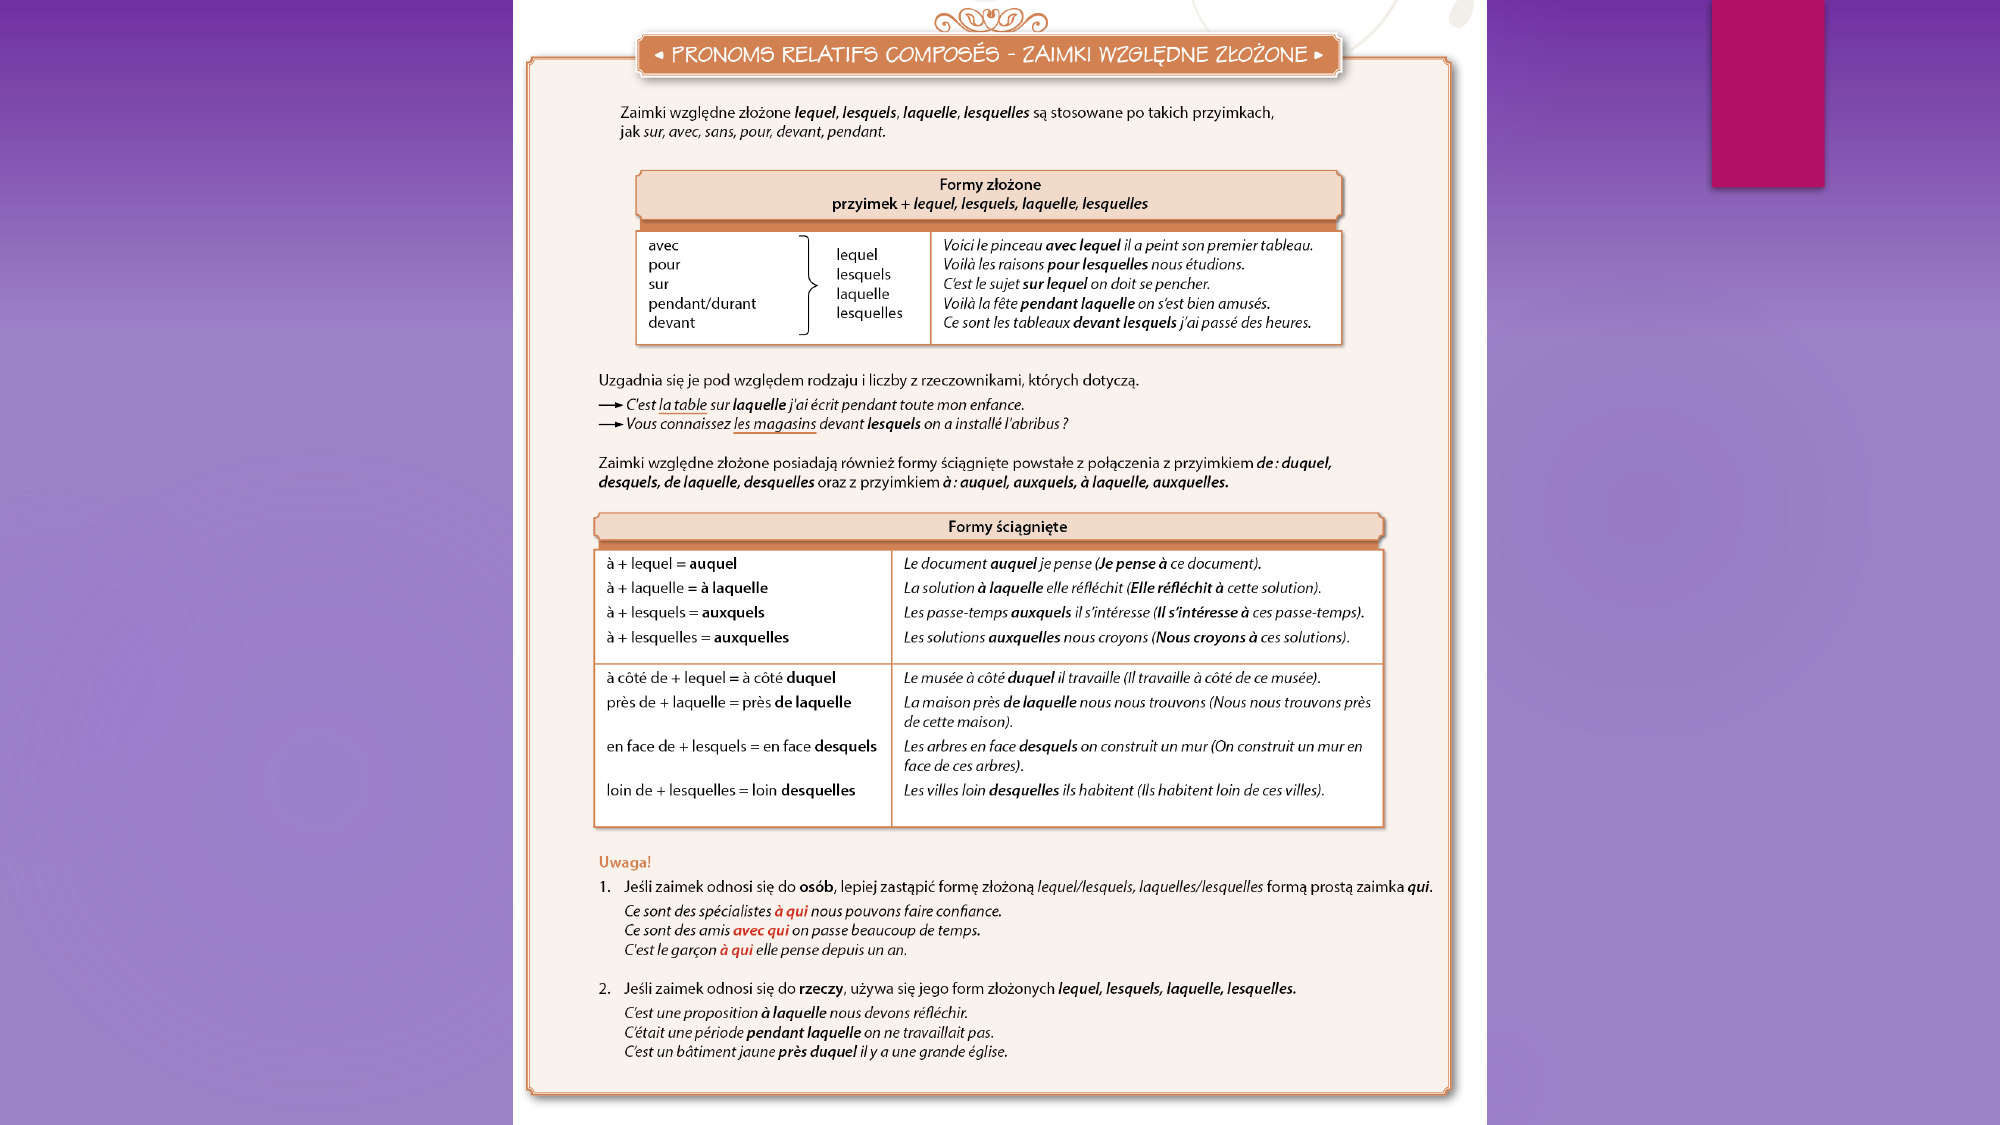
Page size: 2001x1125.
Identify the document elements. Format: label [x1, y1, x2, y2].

picture [0, 0, 1576, 1125]
